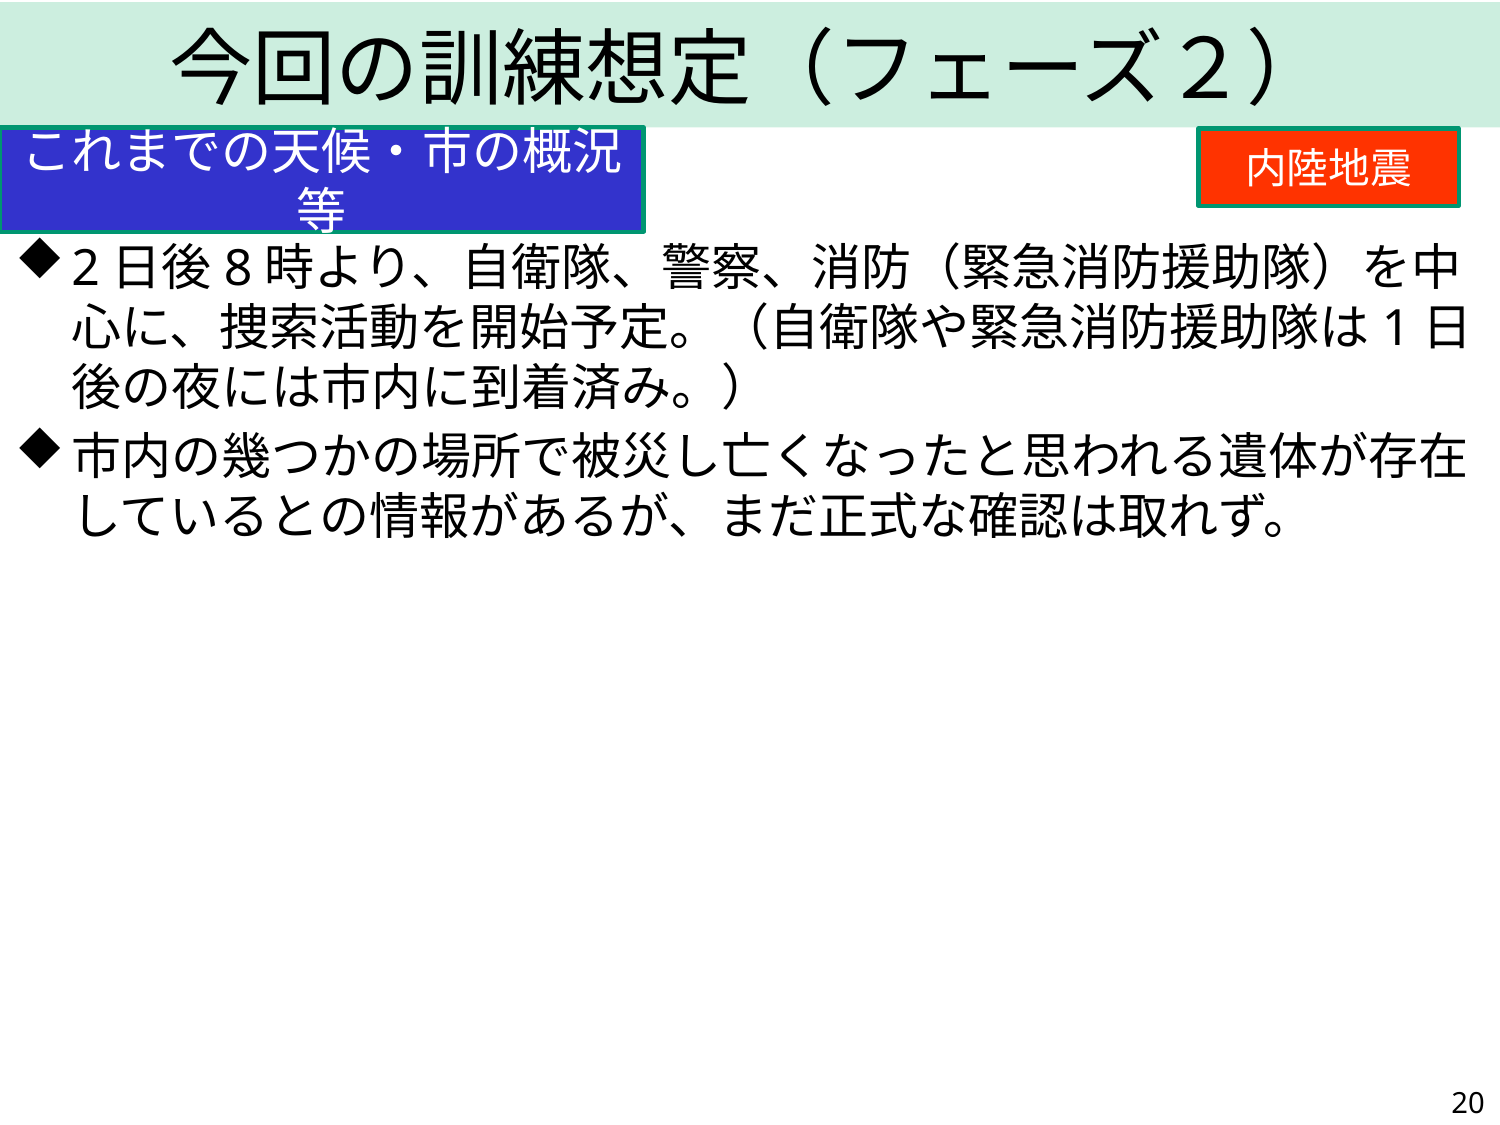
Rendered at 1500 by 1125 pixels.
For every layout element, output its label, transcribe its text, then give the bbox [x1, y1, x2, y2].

slide_number 19 [1187, 1077, 1500, 1123]
text_box これまでの天候・市の概況等 [0, 125, 646, 234]
list 2日後8時より、自衛隊、警察、消防（緊急消防援助隊）を中心に、捜索活動を開始予定。（自衛隊や緊急消防援助隊は1日後の夜には市内に到着済み。） 市内の幾つかの場所で被災し亡くなったと思われる遺体が存在しているとの情報があるが、まだ正式な確認は取れず。 [0, 227, 1500, 1114]
text_box 内陸地震 [1196, 126, 1461, 208]
text_box 今回の訓練想定（フェーズ２） [0, 2, 1500, 128]
